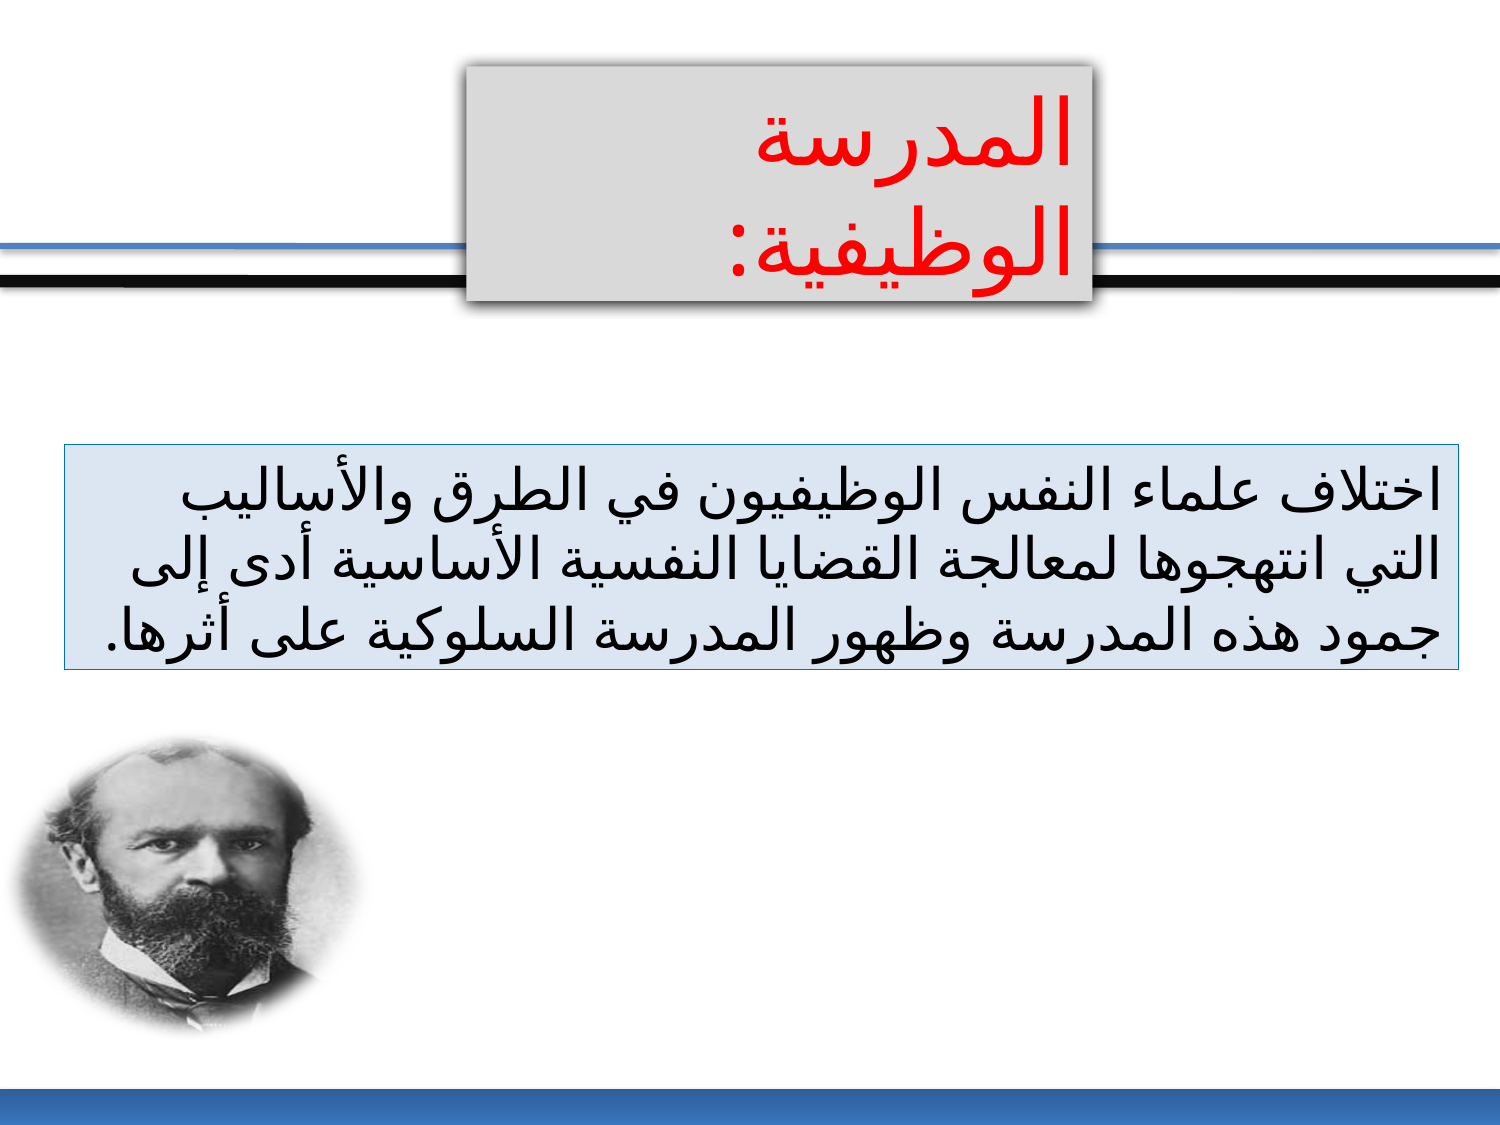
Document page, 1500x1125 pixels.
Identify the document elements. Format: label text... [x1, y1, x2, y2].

text_box المدرسة الوظيفية: [466, 291, 1093, 301]
text_box [0, 1089, 1500, 1125]
text_box المدرسة الوظيفية: [466, 66, 1093, 244]
text_box اختلاف علماء النفس الوظيفيون في الطرق والأساليب التي انتهجوها لمعالجة القضايا النفسية الأساسية أدى إلى جمود هذه المدرسة وظهور المدرسة السلوكية على أثرها. [64, 444, 1459, 670]
picture [0, 727, 376, 1043]
text_box المدرسة الوظيفية: [466, 254, 1093, 279]
